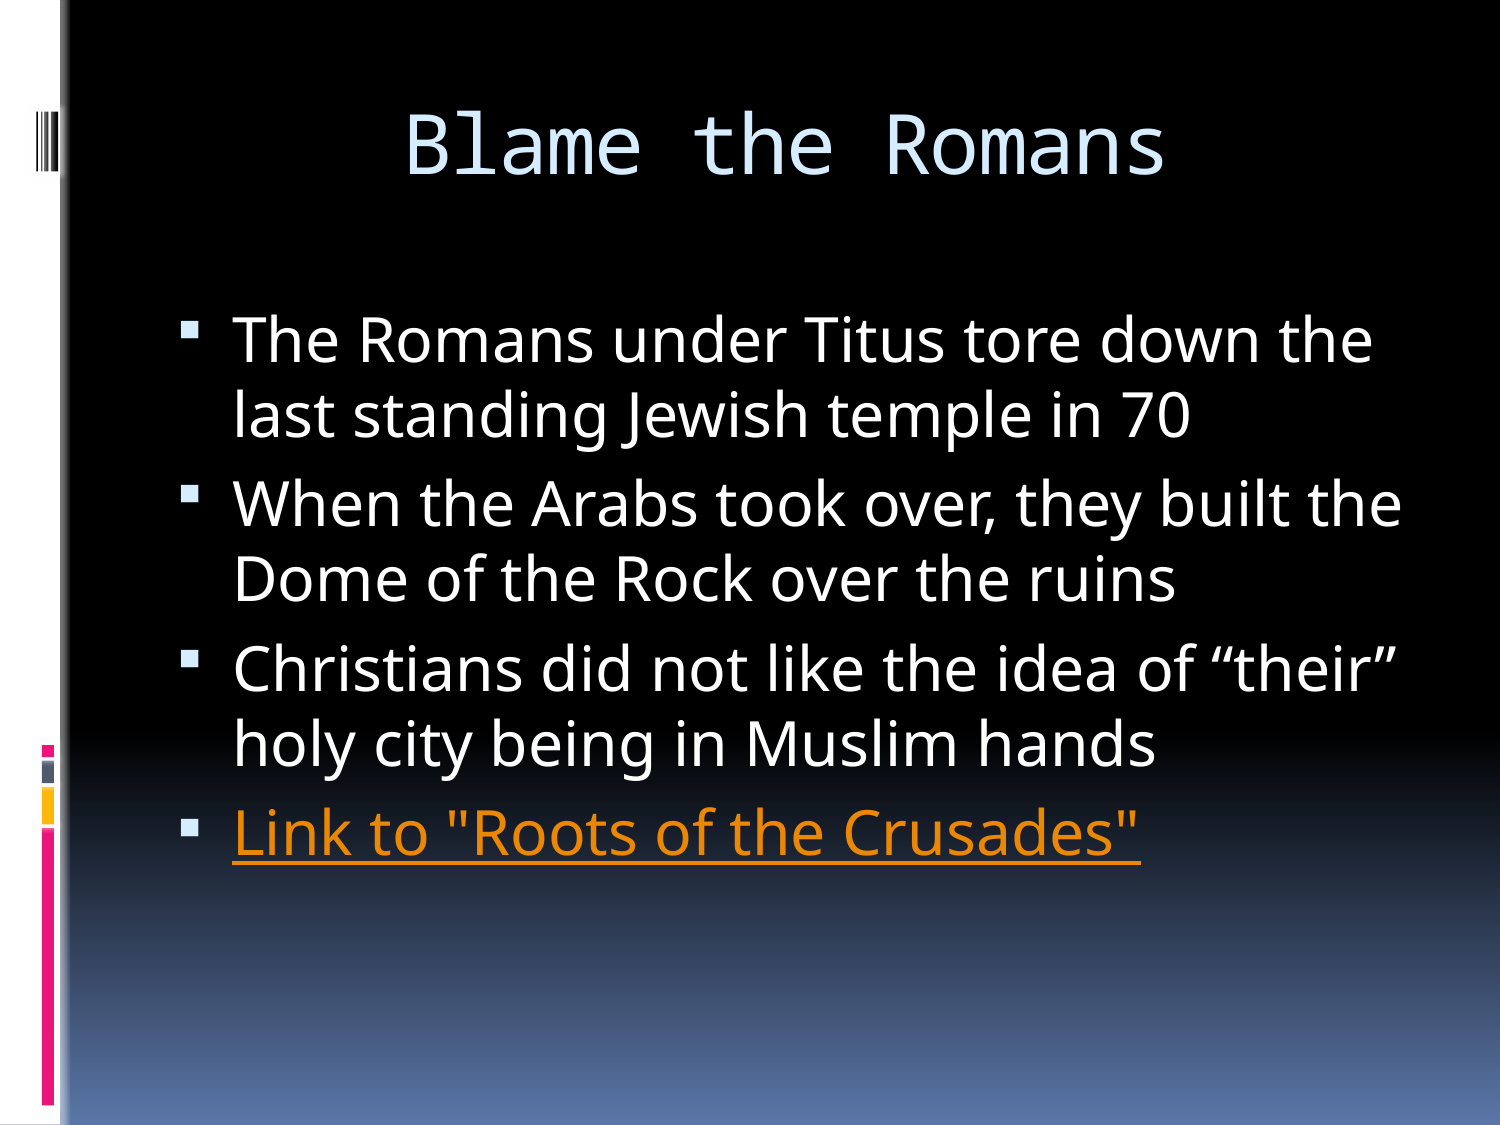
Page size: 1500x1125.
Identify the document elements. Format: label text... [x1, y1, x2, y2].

list The Romans under Titus tore down the last standing Jewish temple in 70 When the Arabs took over, they built the Dome of the Rock over the ruins Christians did not like the idea of “their” holy city being in Muslim hands Link to "Roots of the Crusades" [150, 292, 1425, 1043]
title Blame the Romans [150, 83, 1425, 234]
